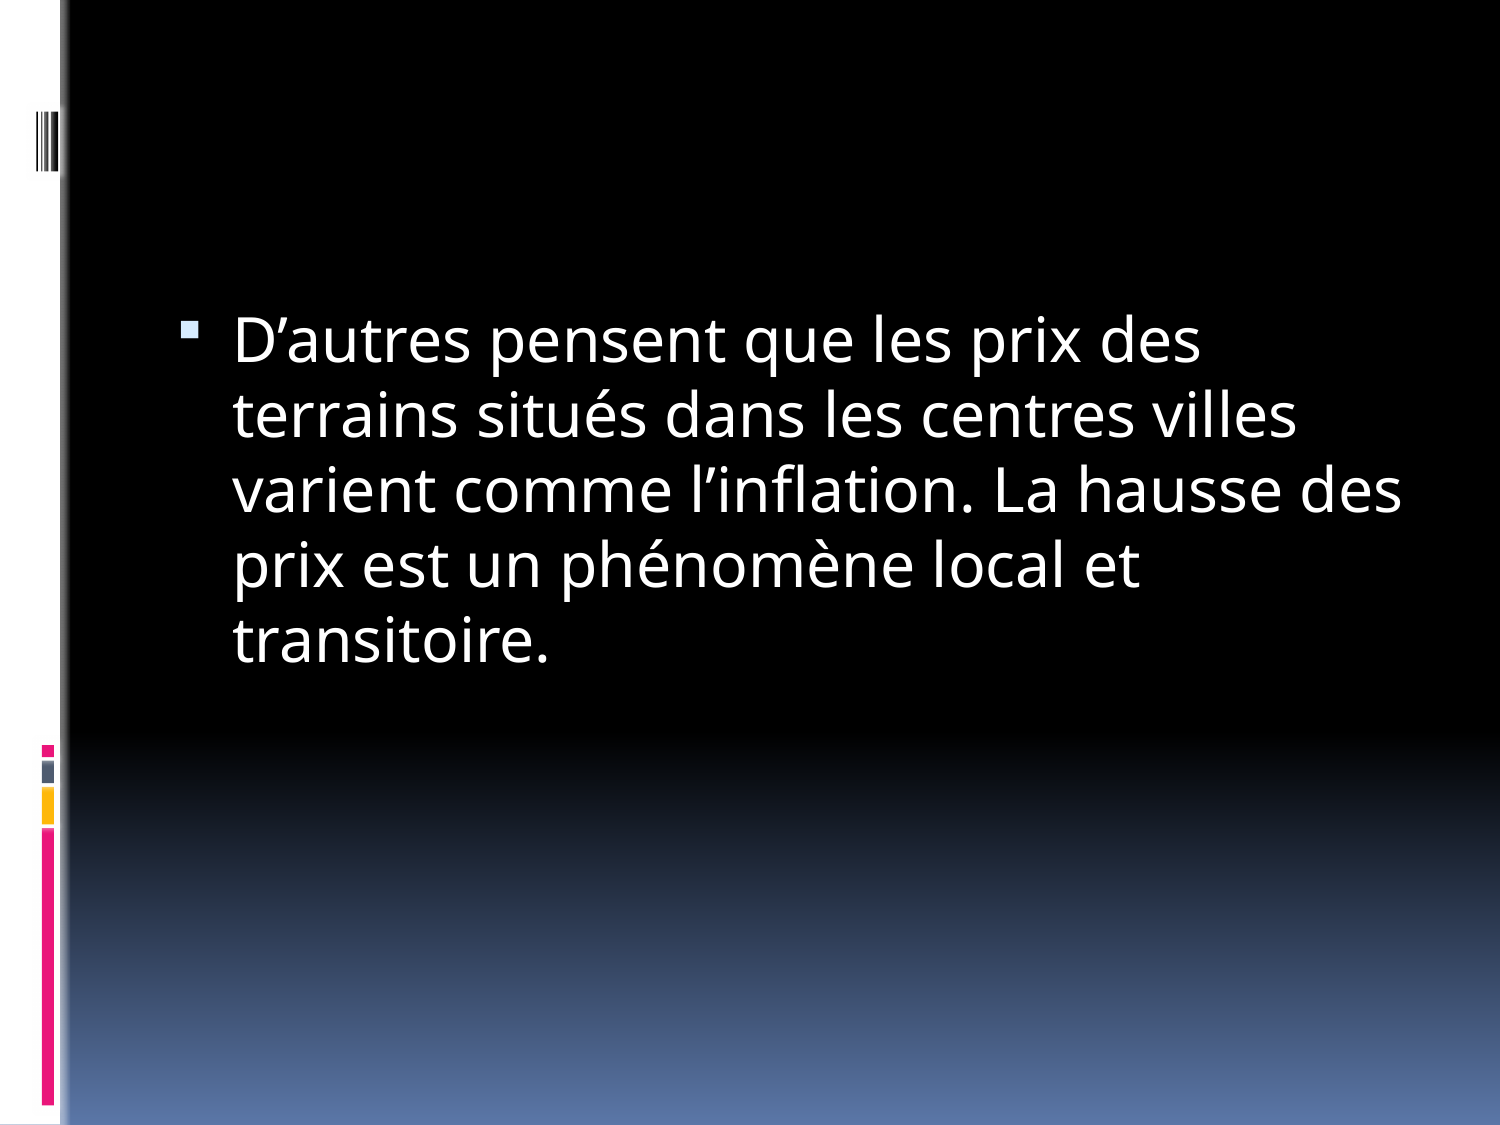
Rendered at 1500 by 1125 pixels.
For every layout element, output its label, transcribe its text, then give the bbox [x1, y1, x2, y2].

list D’autres pensent que les prix des terrains situés dans les centres villes varient comme l’inflation. La hausse des prix est un phénomène local et transitoire. [150, 292, 1425, 1043]
